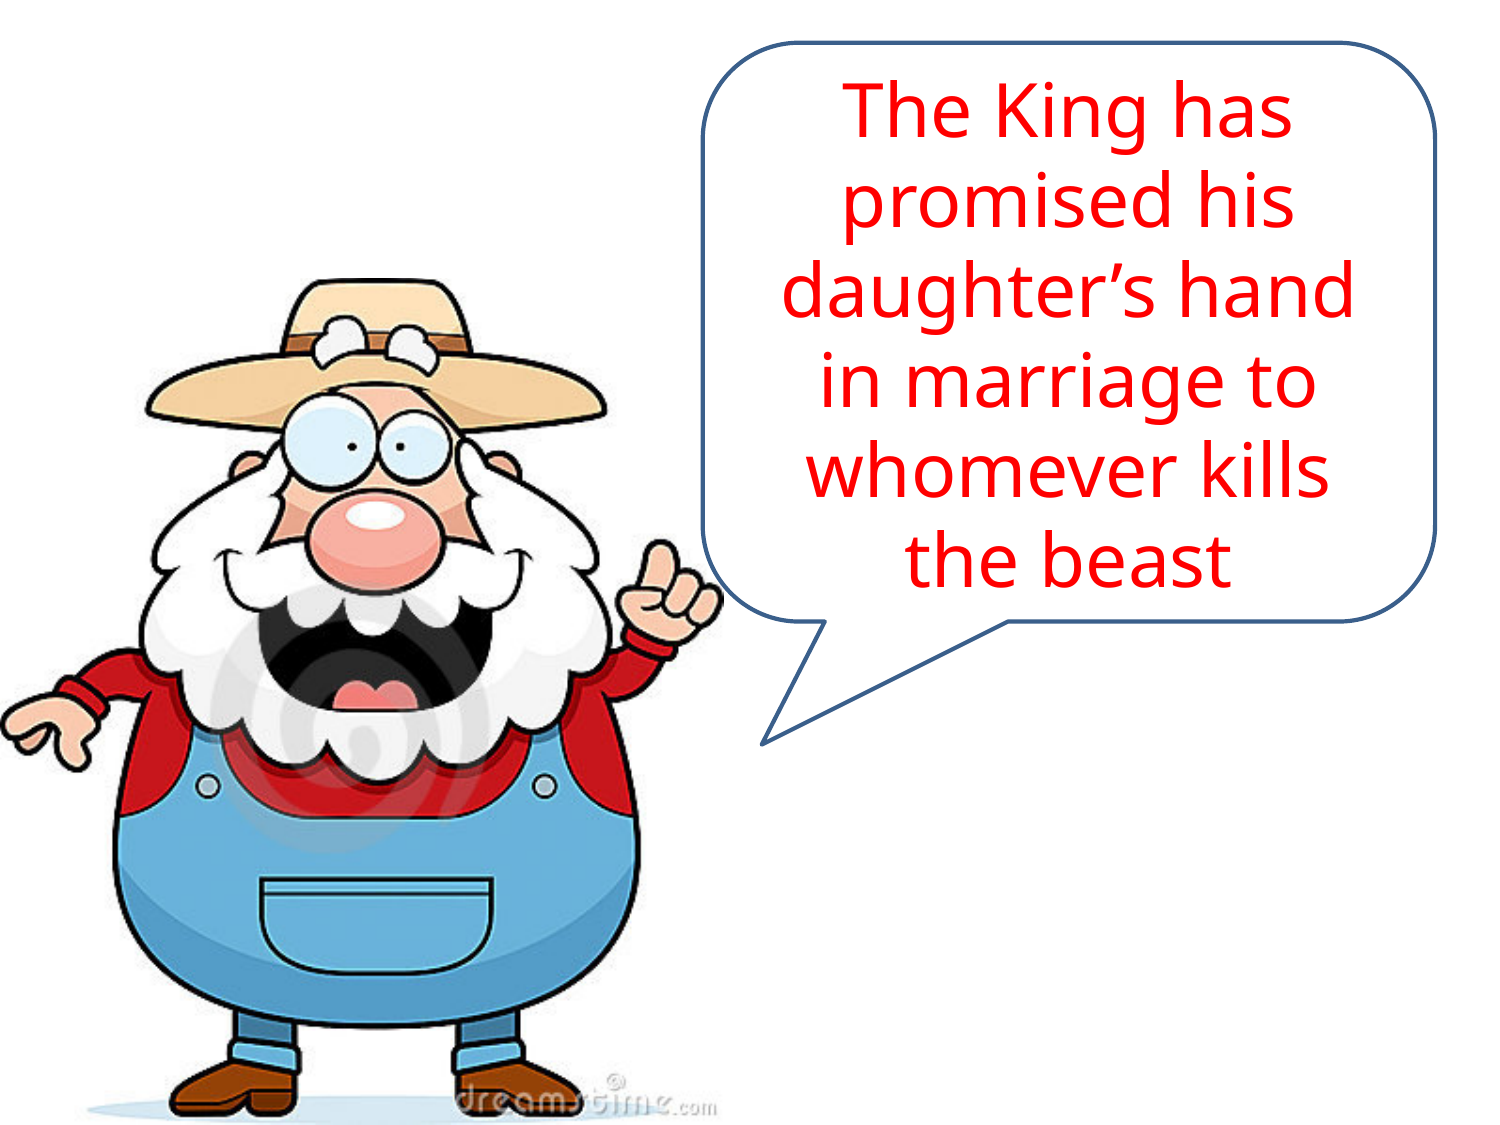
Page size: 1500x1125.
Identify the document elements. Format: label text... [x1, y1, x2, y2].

picture [0, 278, 724, 1125]
text_box The King has promised his daughter’s hand in marriage to whomever kills the beast [700, 40, 1438, 747]
